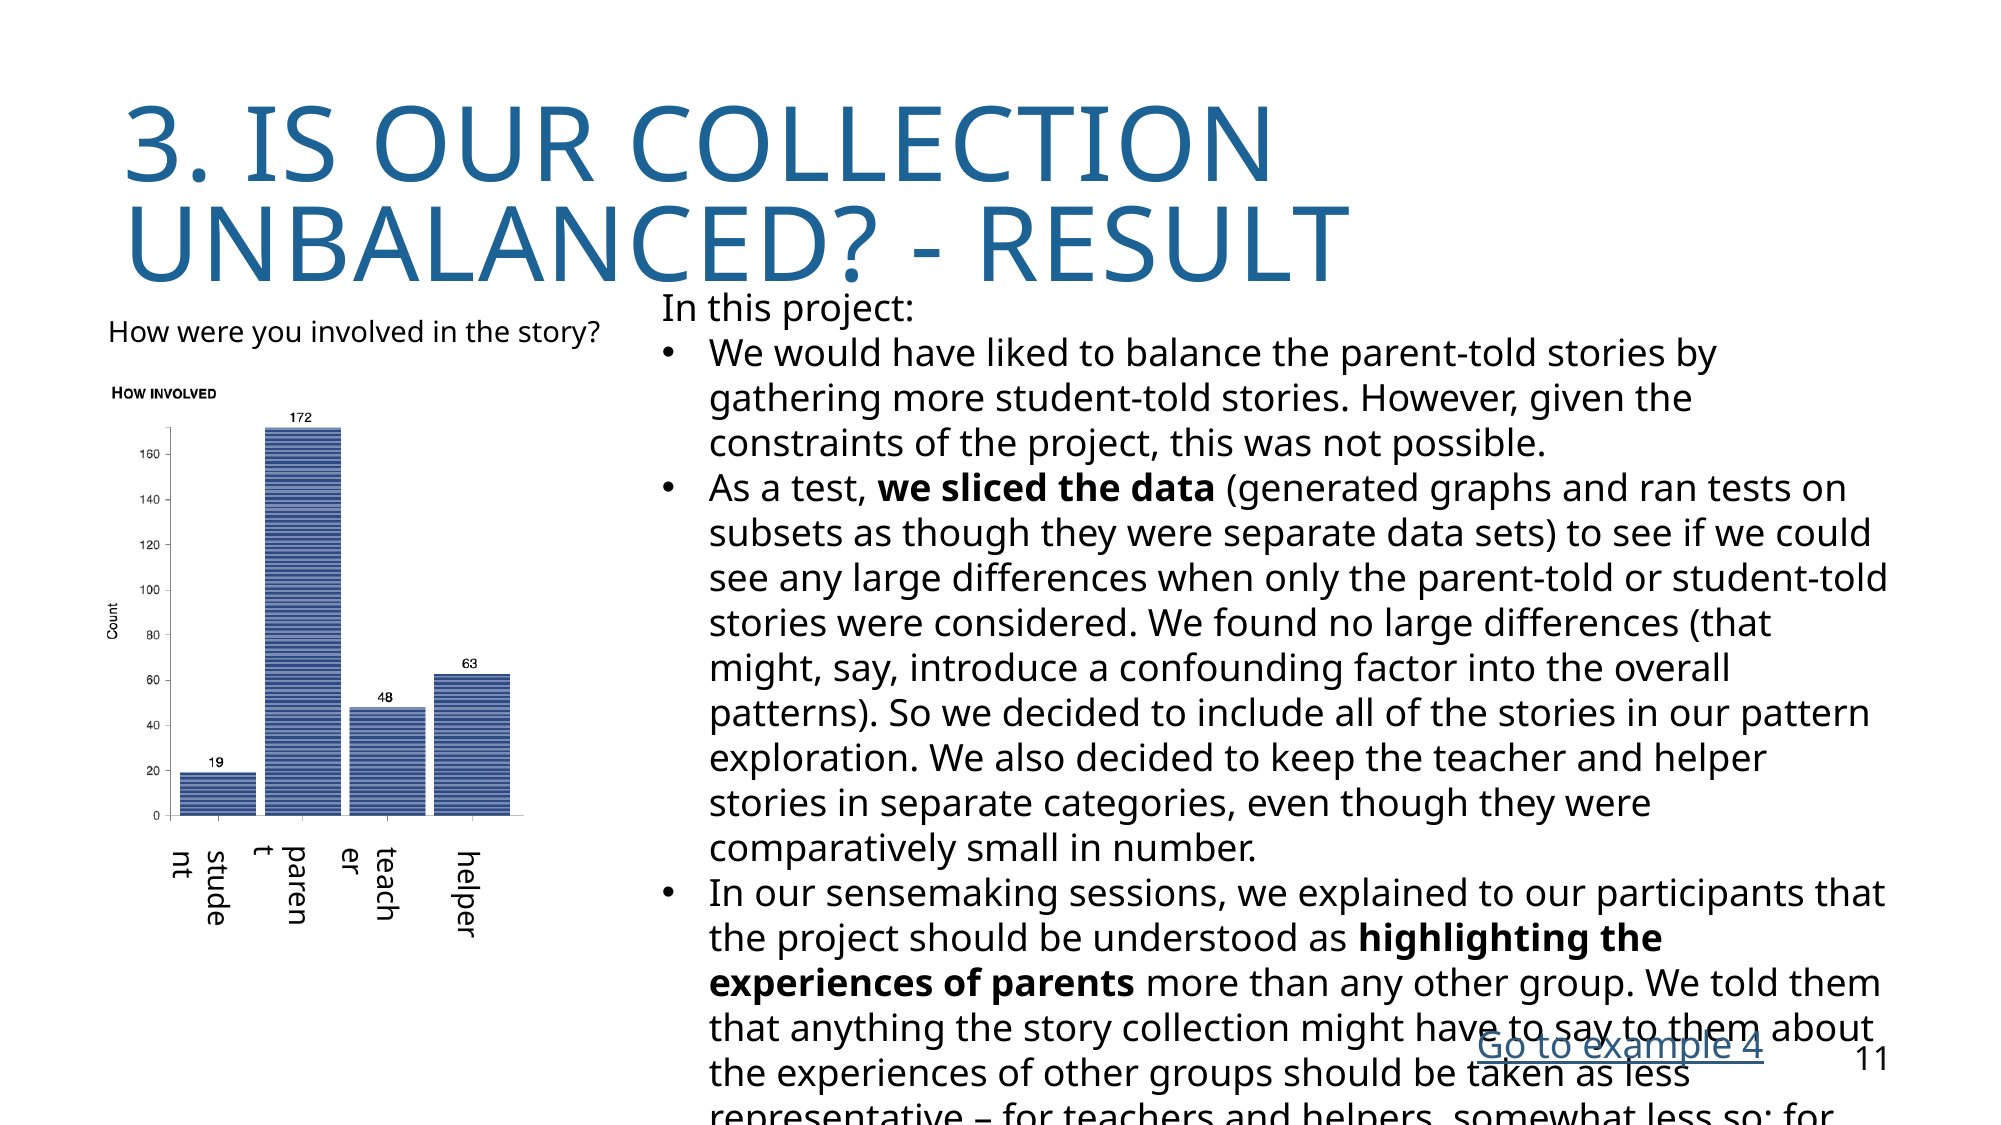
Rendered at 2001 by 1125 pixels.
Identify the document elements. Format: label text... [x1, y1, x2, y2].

text_box Go to example 4 [1425, 971, 1816, 1121]
title 3. is our collection unbalanced? - Result [109, 78, 1891, 325]
text_box In this project: We would have liked to balance the parent-told stories by gathering more student-told stories. However, given the constraints of the project, this was not possible. As a test, we sliced the data (generated graphs and ran tests on subsets as though they were separate data sets) to see if we could see any large differences when only the parent-told or student-told stories were considered. We found no large differences (that might, say, introduce a confounding factor into the overall patterns). So we decided to include all of the stories in our pattern exploration. We also decided to keep the teacher and helper stories in separate categories, even though they were comparatively small in number. In our sensemaking sessions, we explained to our participants that the project should be understood as highlighting the experiences of parents more than any other group. We told them that anything the story collection might have to say to them about the experiences of other groups should be taken as less representative – for teachers and helpers, somewhat less so; for students, not at all. [647, 276, 1907, 1125]
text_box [92, 305, 632, 954]
